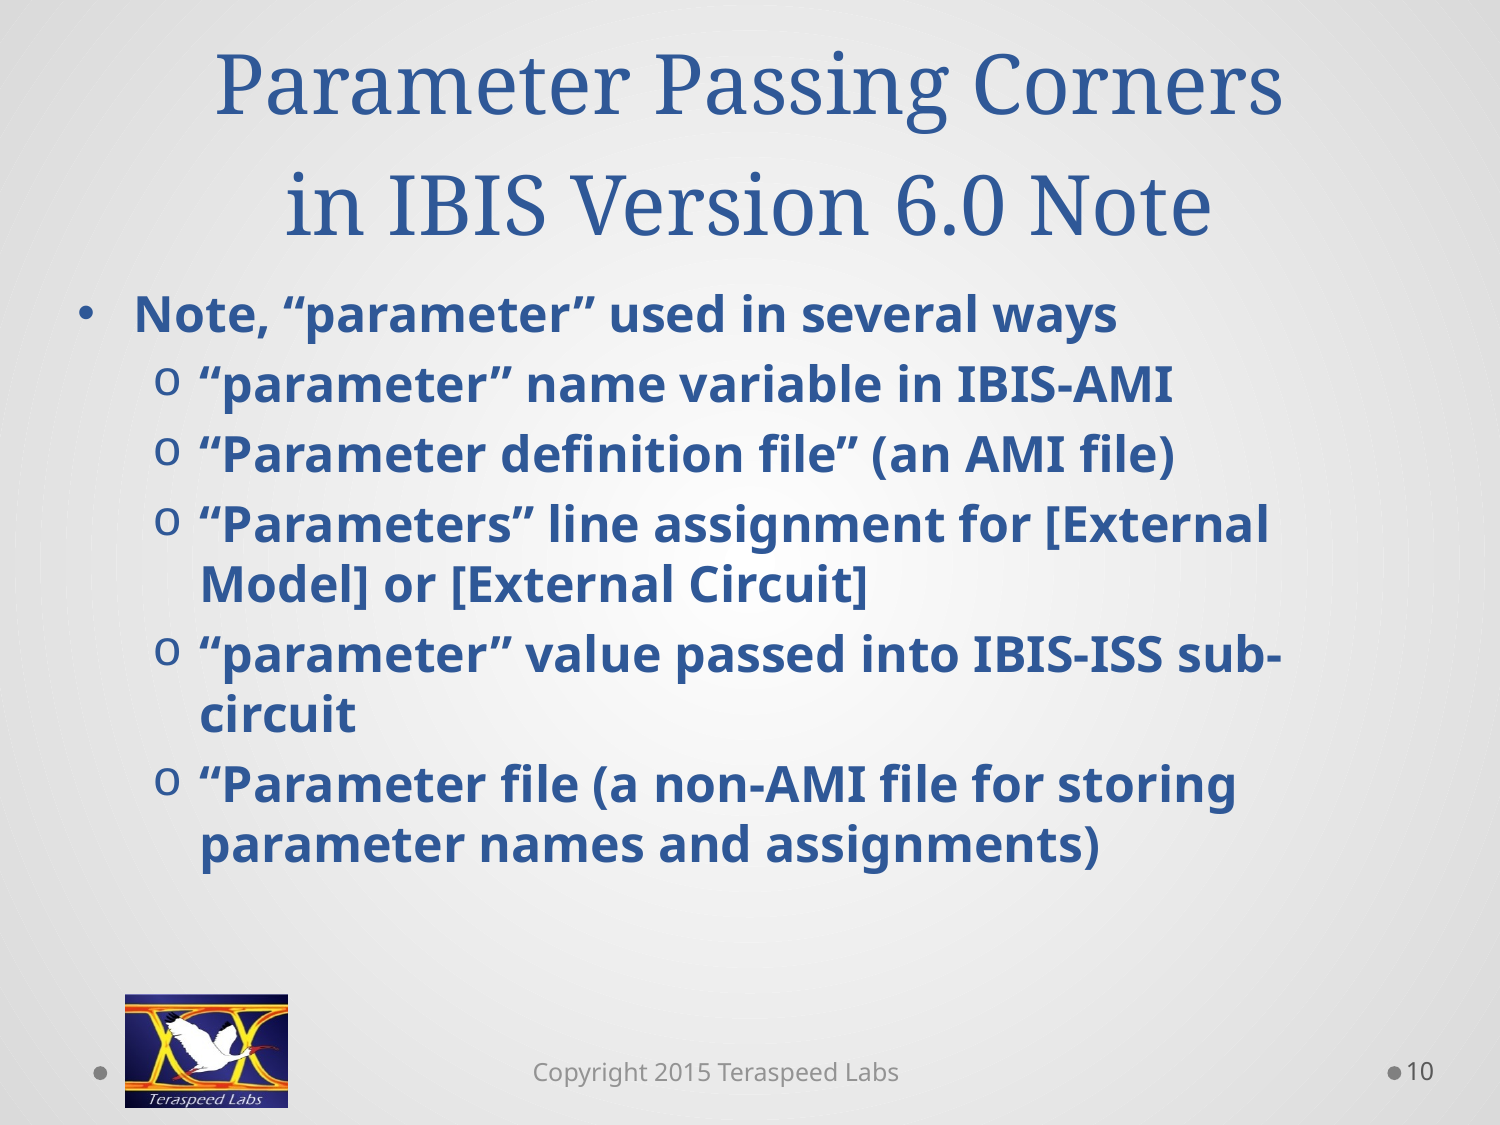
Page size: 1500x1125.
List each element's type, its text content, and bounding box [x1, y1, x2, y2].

list Note, “parameter” used in several ways “parameter” name variable in IBIS-AMI “Parameter definition file” (an AMI file) “Parameters” line assignment for [External Model] or [External Circuit] “parameter” value passed into IBIS-ISS sub-circuit “Parameter file (a non-AMI file for storing parameter names and assignments) [62, 275, 1413, 1018]
footer Copyright 2015 Teraspeed Labs [525, 1043, 993, 1103]
slide_number 10 [1401, 1042, 1494, 1103]
title Parameter Passing Corners in IBIS Version 6.0 Note [75, 0, 1425, 263]
picture [125, 1018, 288, 1108]
